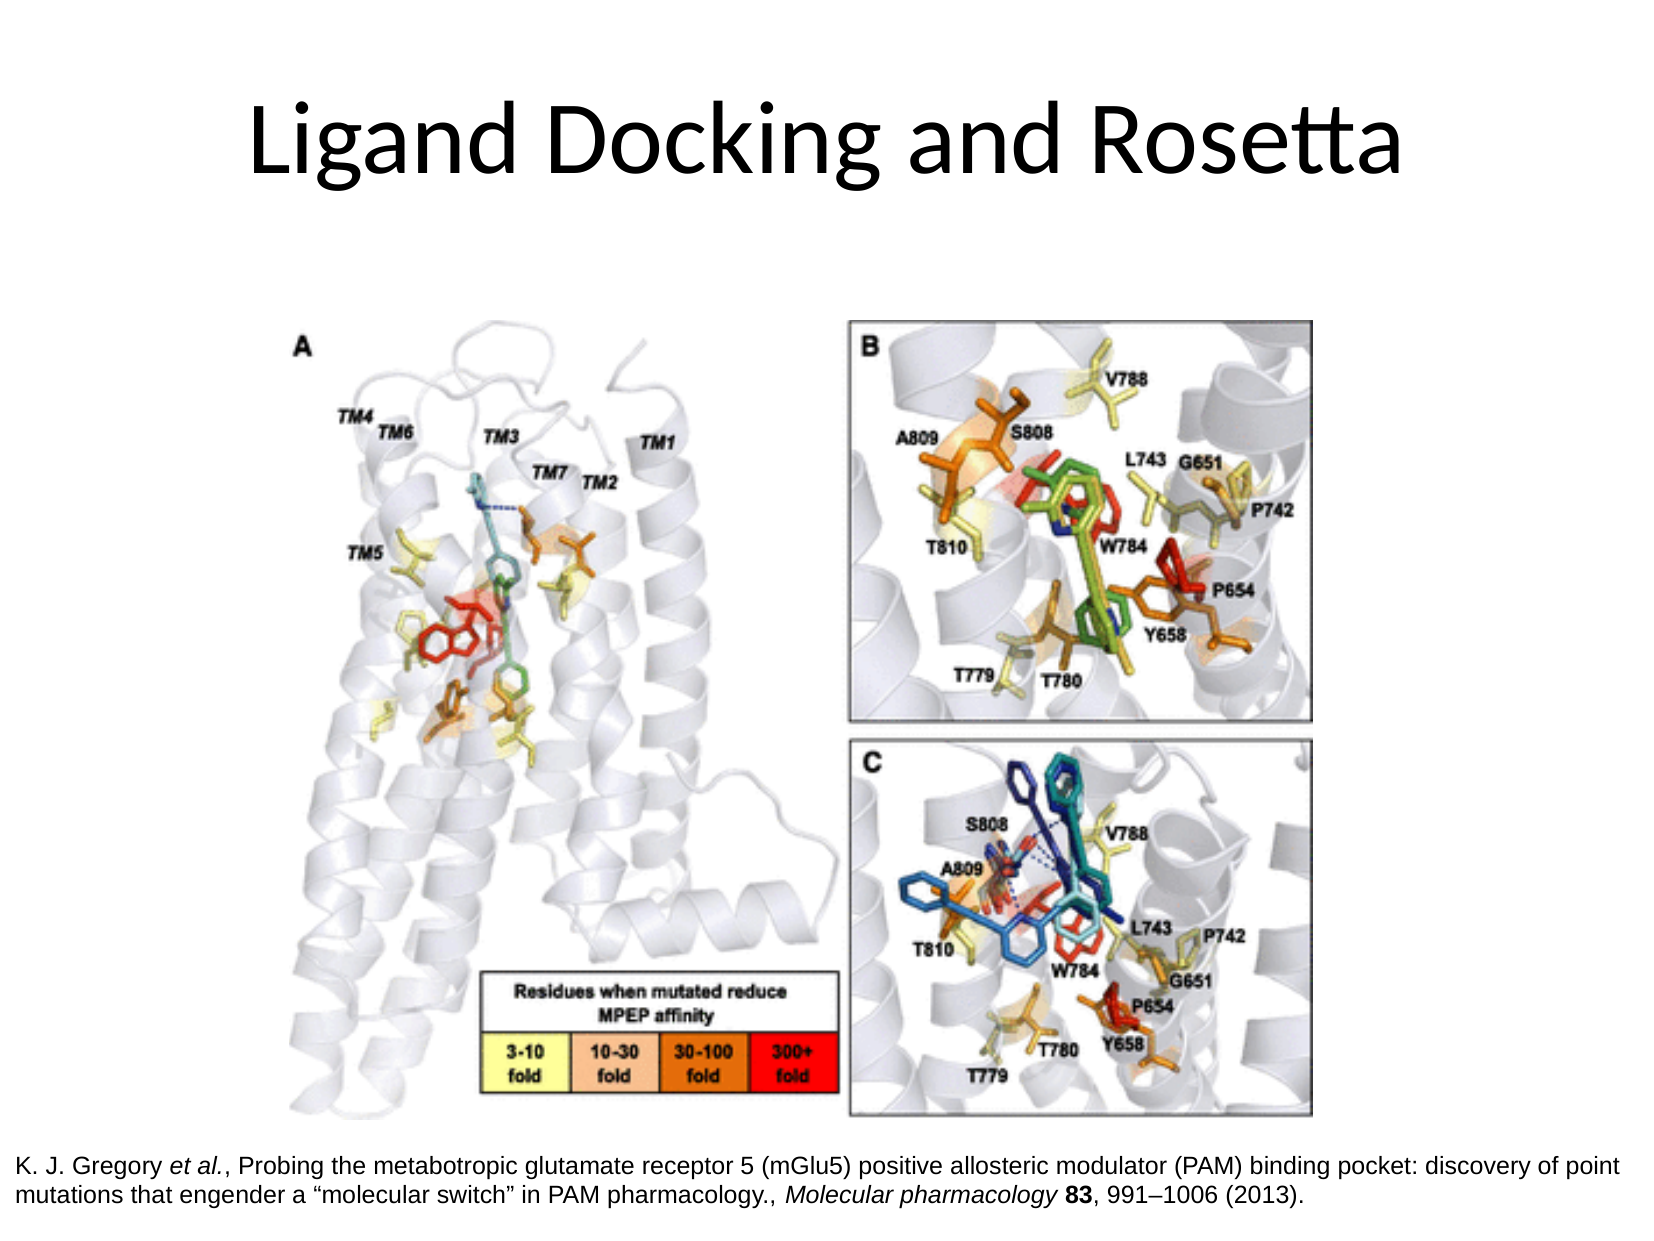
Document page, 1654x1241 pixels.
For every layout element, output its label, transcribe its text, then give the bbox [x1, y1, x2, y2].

title Ligand Docking and Rosetta [113, 20, 1540, 260]
text_box K. J. Gregory et al., Probing the metabotropic glutamate receptor 5 (mGlu5) positive allosteric modulator (PAM) binding pocket: discovery of point mutations that engender a “molecular switch” in PAM pharmacology., Molecular pharmacology 83, 991–1006 (2013). [0, 1141, 1654, 1218]
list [289, 319, 1313, 1121]
